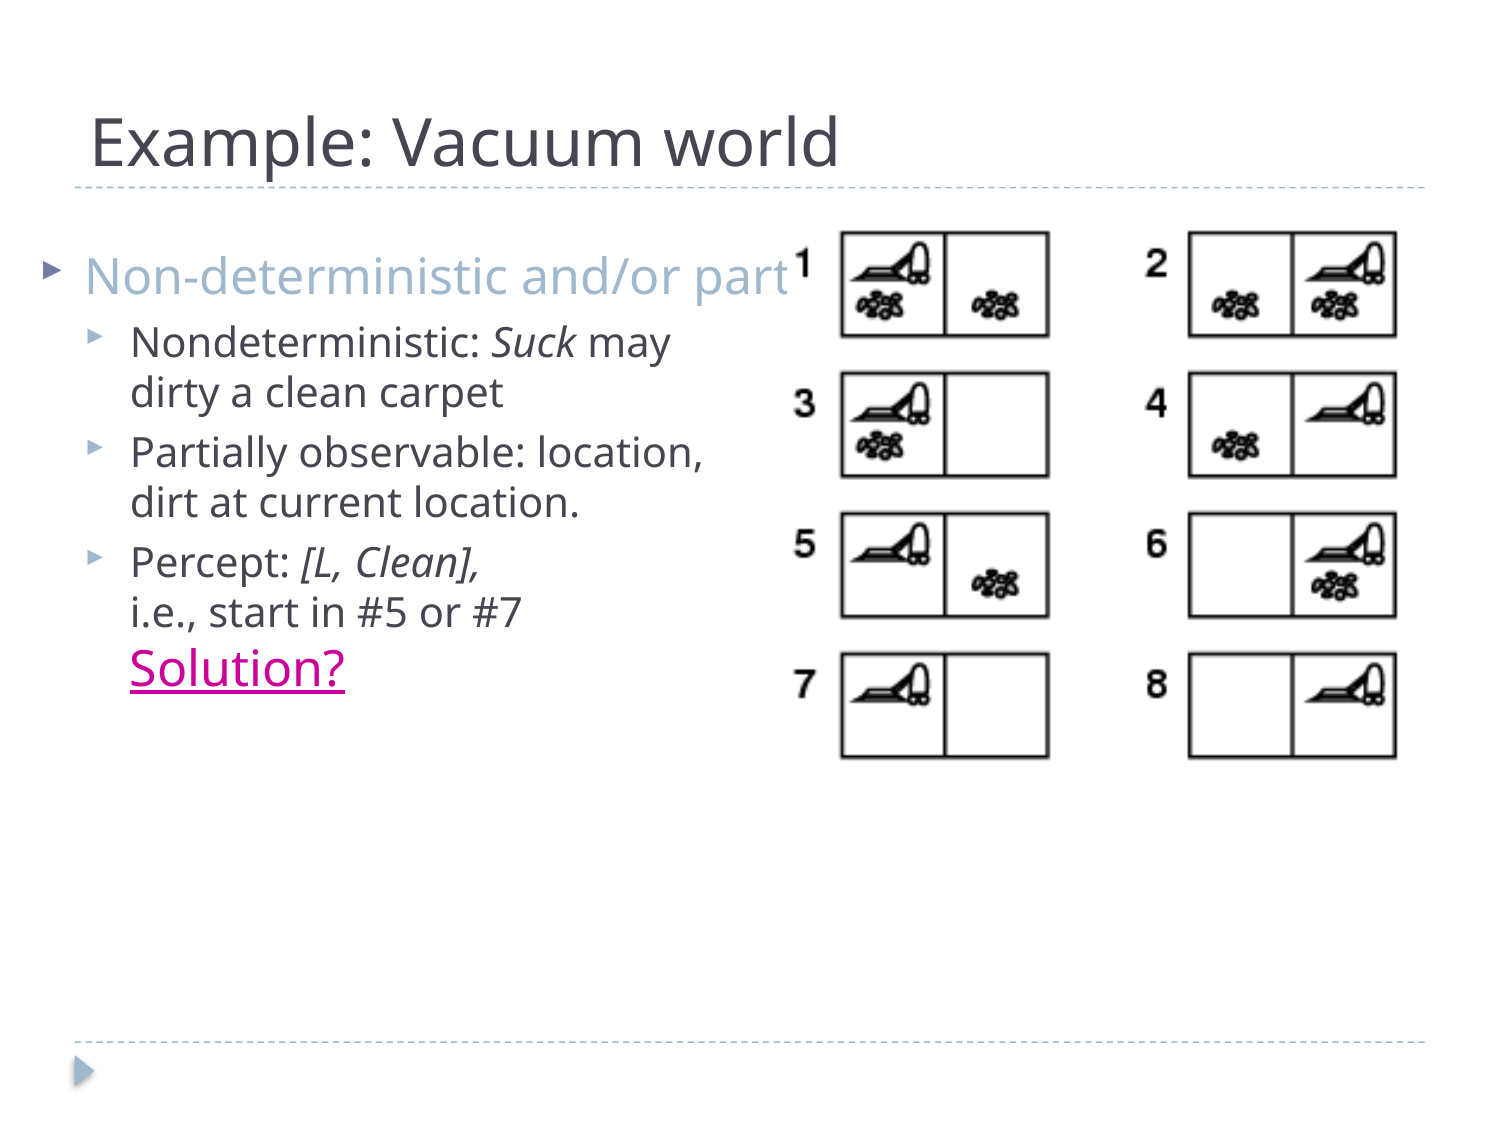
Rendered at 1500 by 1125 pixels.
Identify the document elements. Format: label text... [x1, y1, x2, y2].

title Example: Vacuum world [75, 24, 1425, 188]
picture [786, 230, 1400, 763]
list Non-deterministic and/or partially observable Nondeterministic: Suck may dirty a clean carpet Partially observable: location, dirt at current location. Percept: [L, Clean], i.e., start in #5 or #7 Solution? [24, 237, 1375, 1088]
